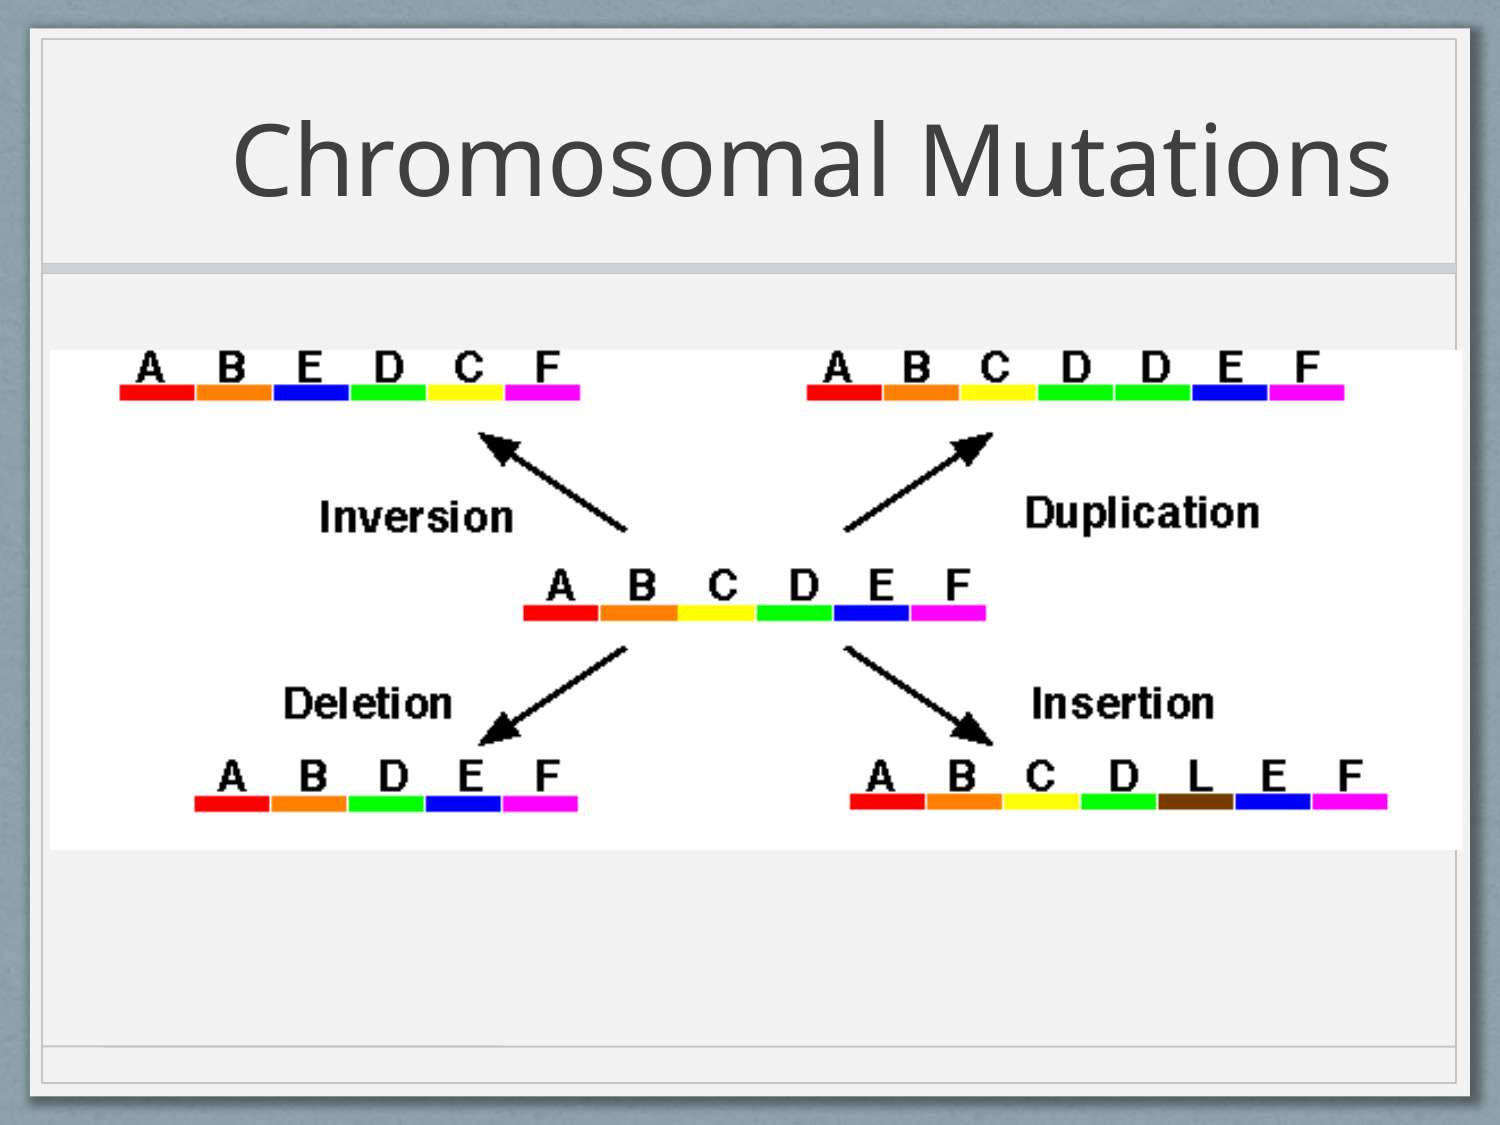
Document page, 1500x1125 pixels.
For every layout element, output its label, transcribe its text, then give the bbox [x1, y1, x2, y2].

title Chromosomal Mutations [174, 62, 1450, 250]
picture [49, 349, 1463, 851]
